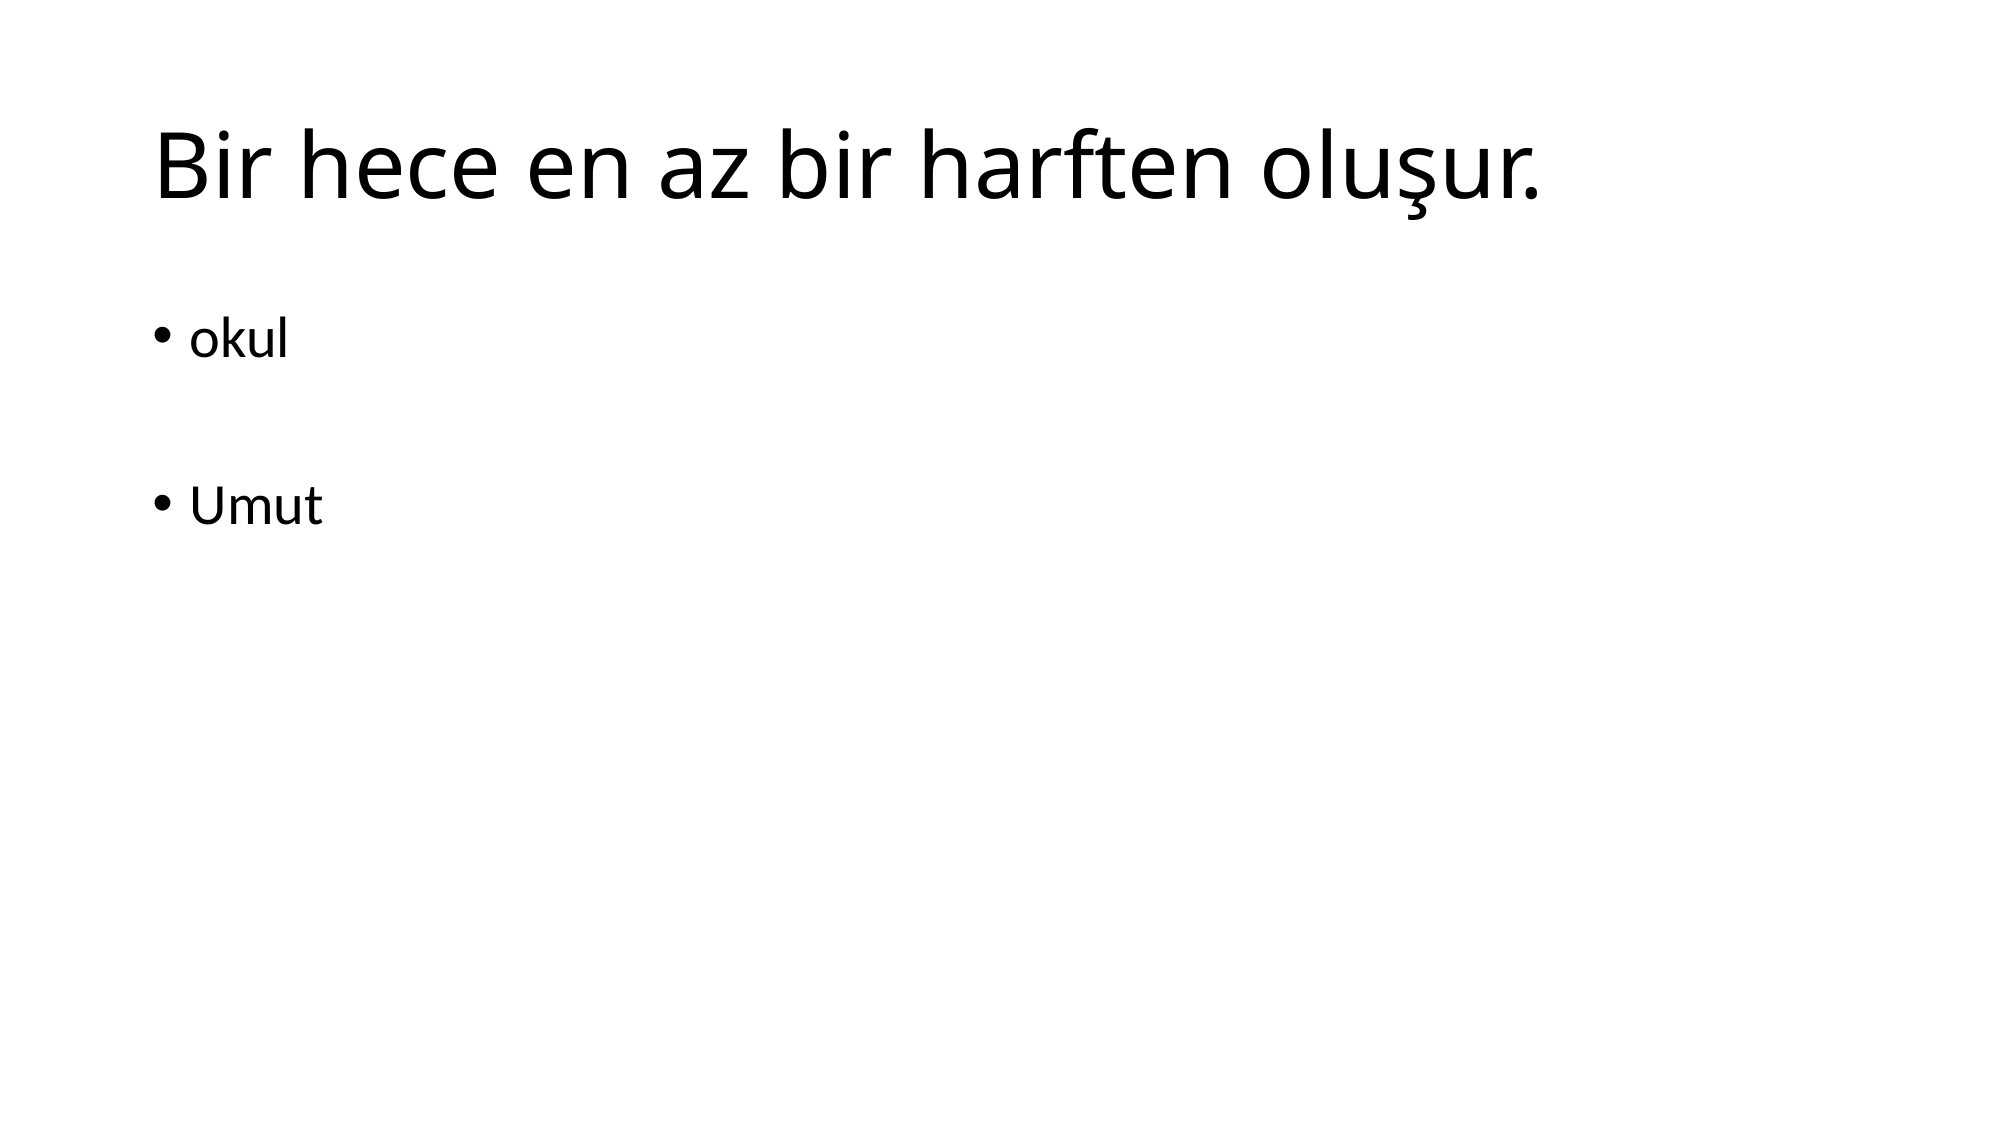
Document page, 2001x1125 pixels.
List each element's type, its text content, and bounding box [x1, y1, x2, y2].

list okul Umut [137, 299, 1863, 1014]
title Bir hece en az bir harften oluşur. [137, 59, 1863, 278]
